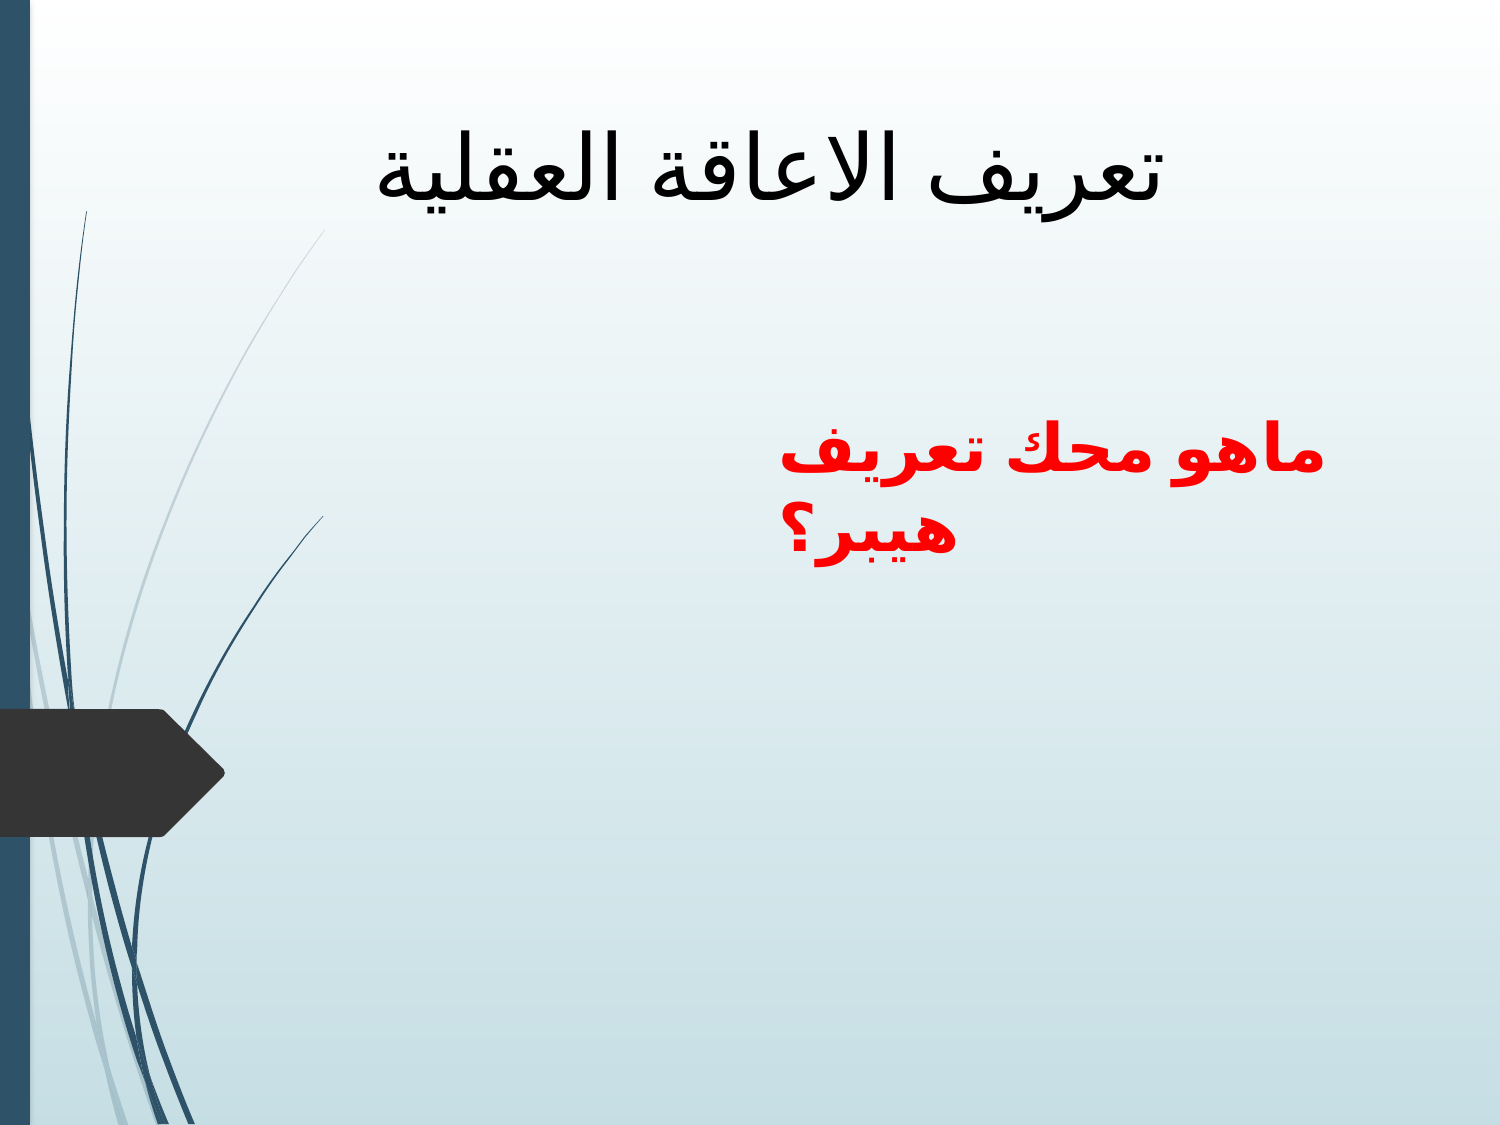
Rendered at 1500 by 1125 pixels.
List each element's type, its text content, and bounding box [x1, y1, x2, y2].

text_box تعريف الاعاقة العقلية [153, 118, 1388, 209]
title ماهو محك تعريف هيبر؟ [763, 280, 1388, 573]
